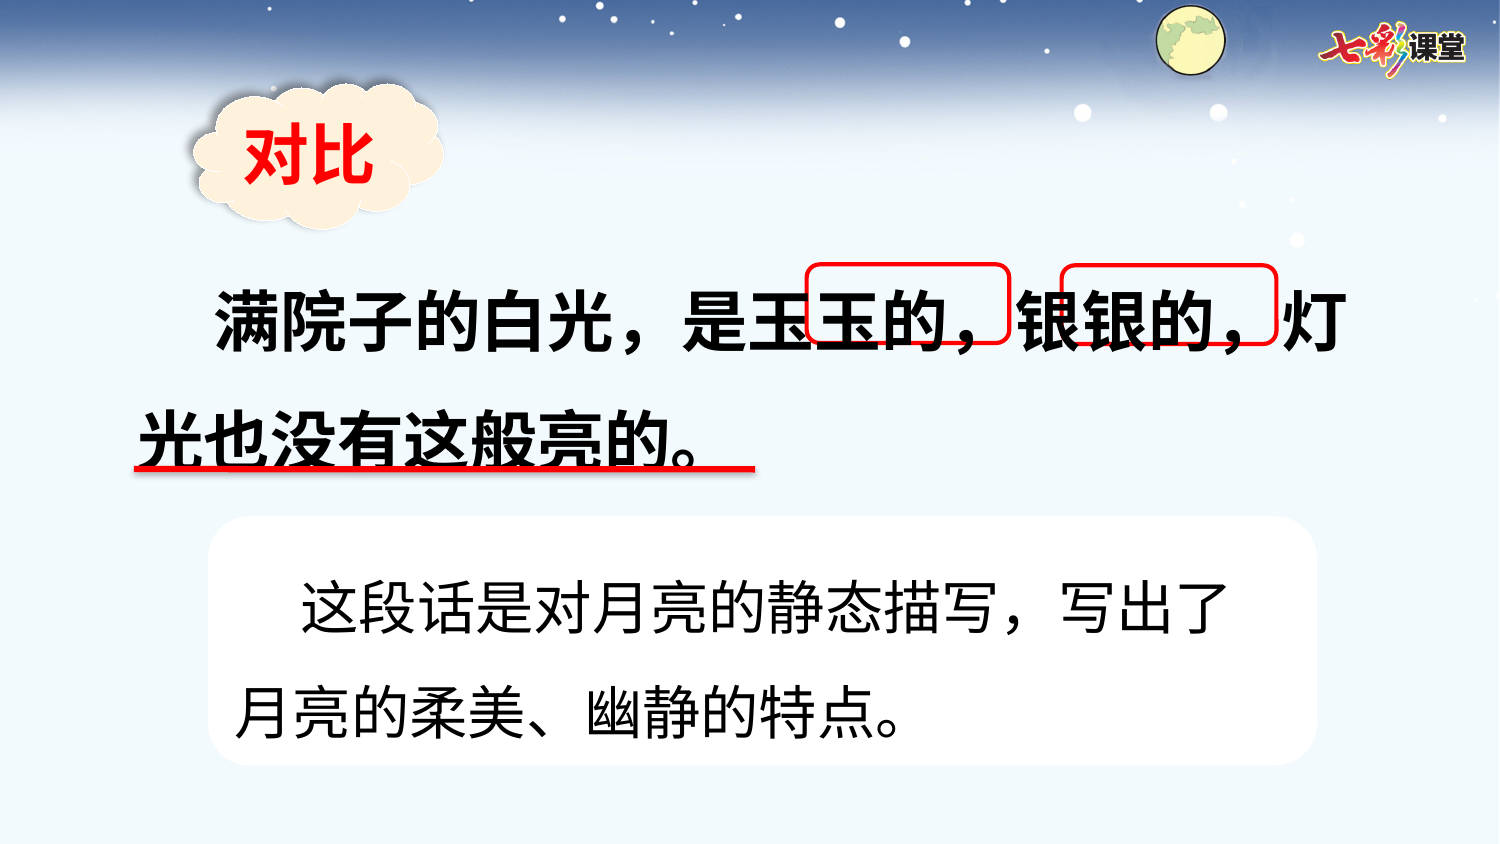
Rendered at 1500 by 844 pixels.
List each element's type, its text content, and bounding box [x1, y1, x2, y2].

text_box 对比 [193, 83, 444, 230]
picture [0, 0, 1500, 844]
text_box 这段话是对月亮的静态描写，写出了月亮的柔美、幽静的特点。 [207, 516, 1317, 766]
text_box 满院子的白光，是玉玉的，银银的，灯光也没有这般亮的。 [122, 232, 1400, 488]
